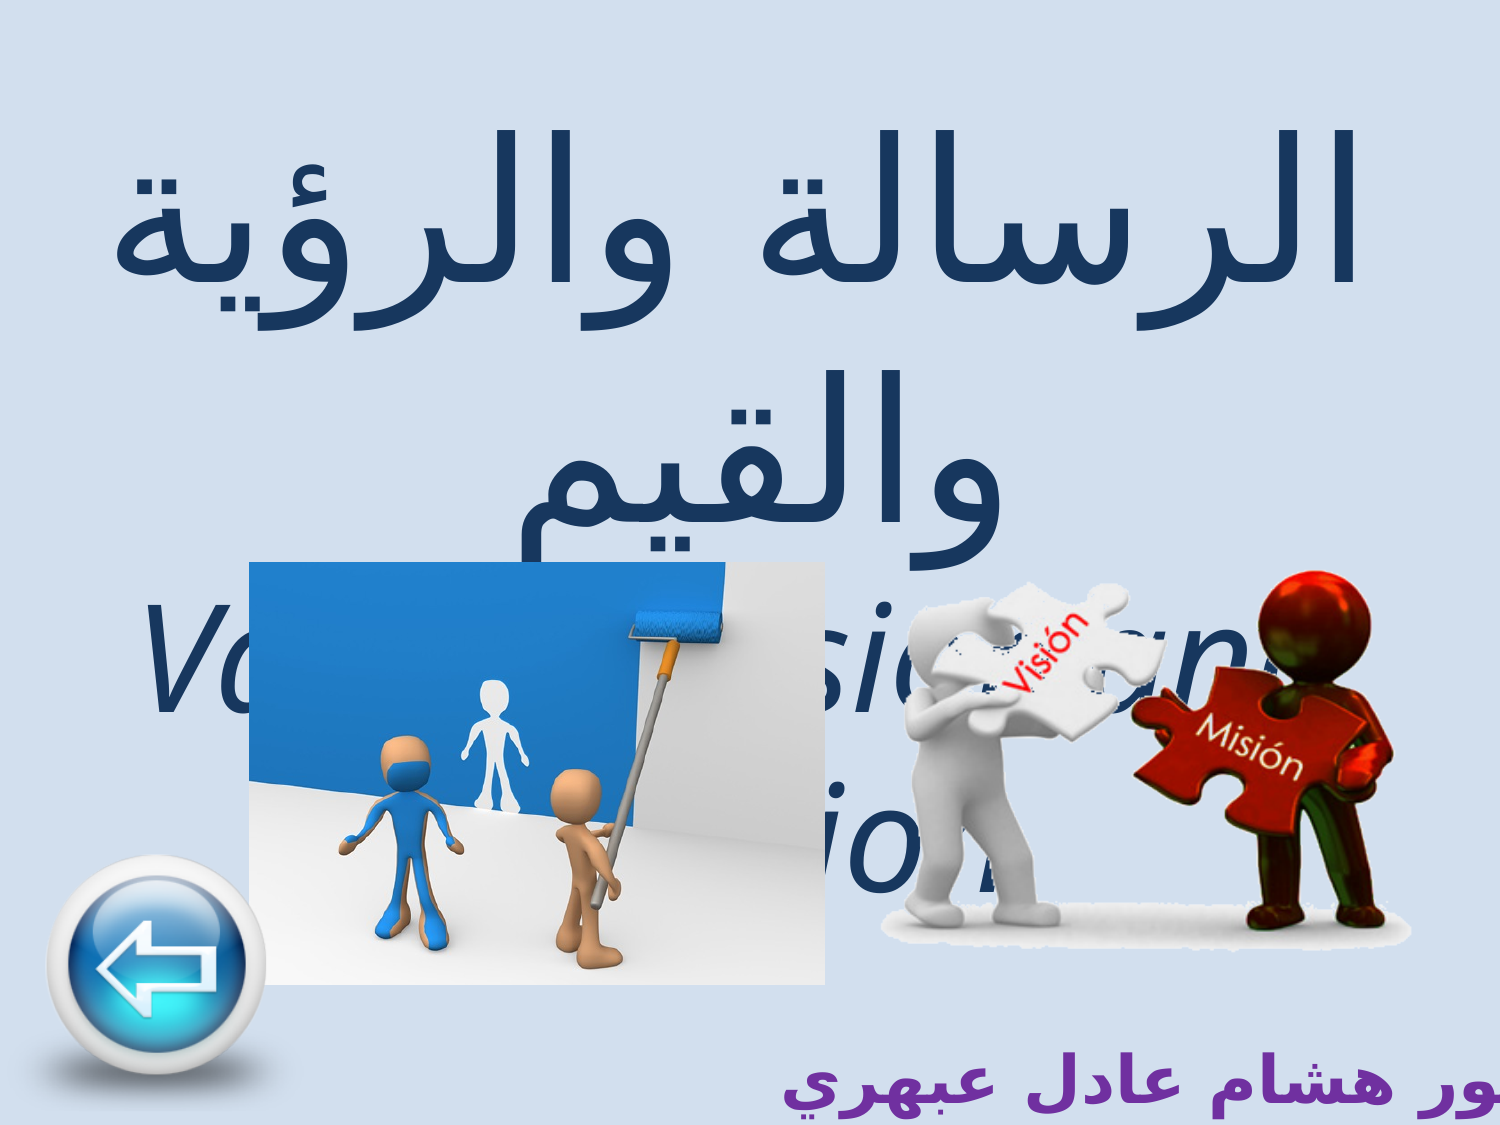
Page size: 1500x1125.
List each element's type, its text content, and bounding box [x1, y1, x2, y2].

text_box الرسالة والرؤية والقيم Values , Vision and Mission [49, 74, 1475, 930]
picture [862, 562, 1432, 988]
picture [0, 562, 826, 1125]
text_box [0, 0, 1500, 1125]
text_box الدكتور هشام عادل عبهري [765, 1029, 1500, 1124]
